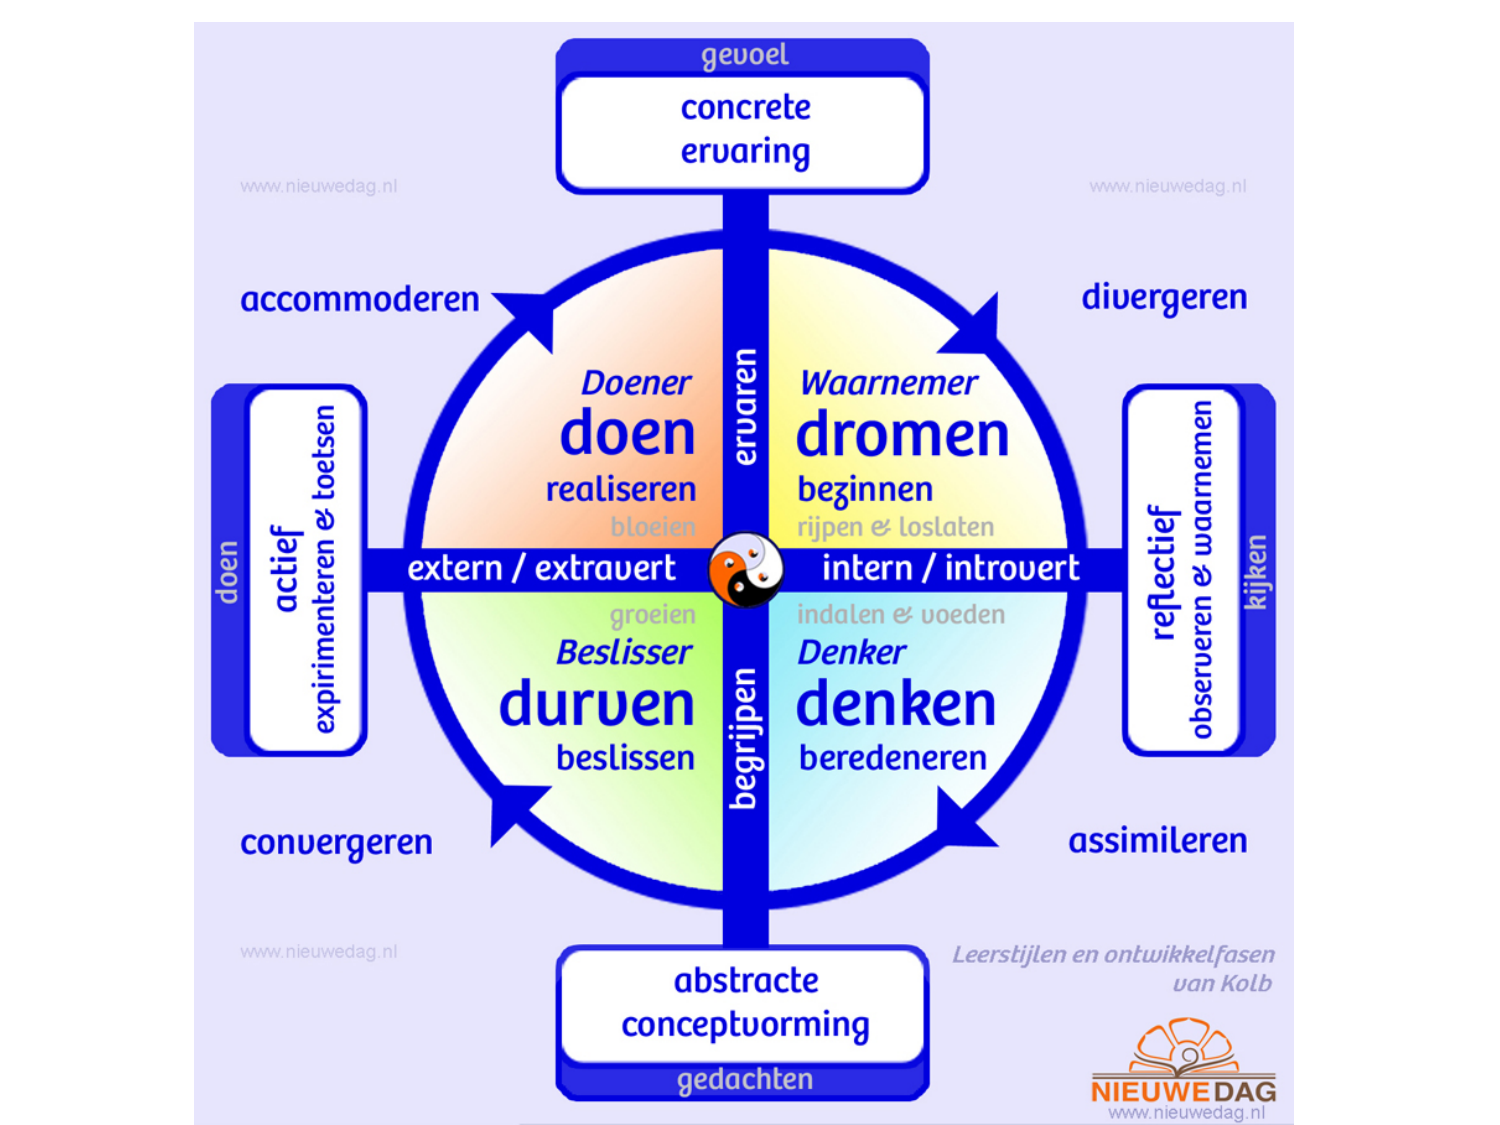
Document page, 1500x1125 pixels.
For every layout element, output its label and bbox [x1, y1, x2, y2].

picture [194, 22, 1294, 1125]
